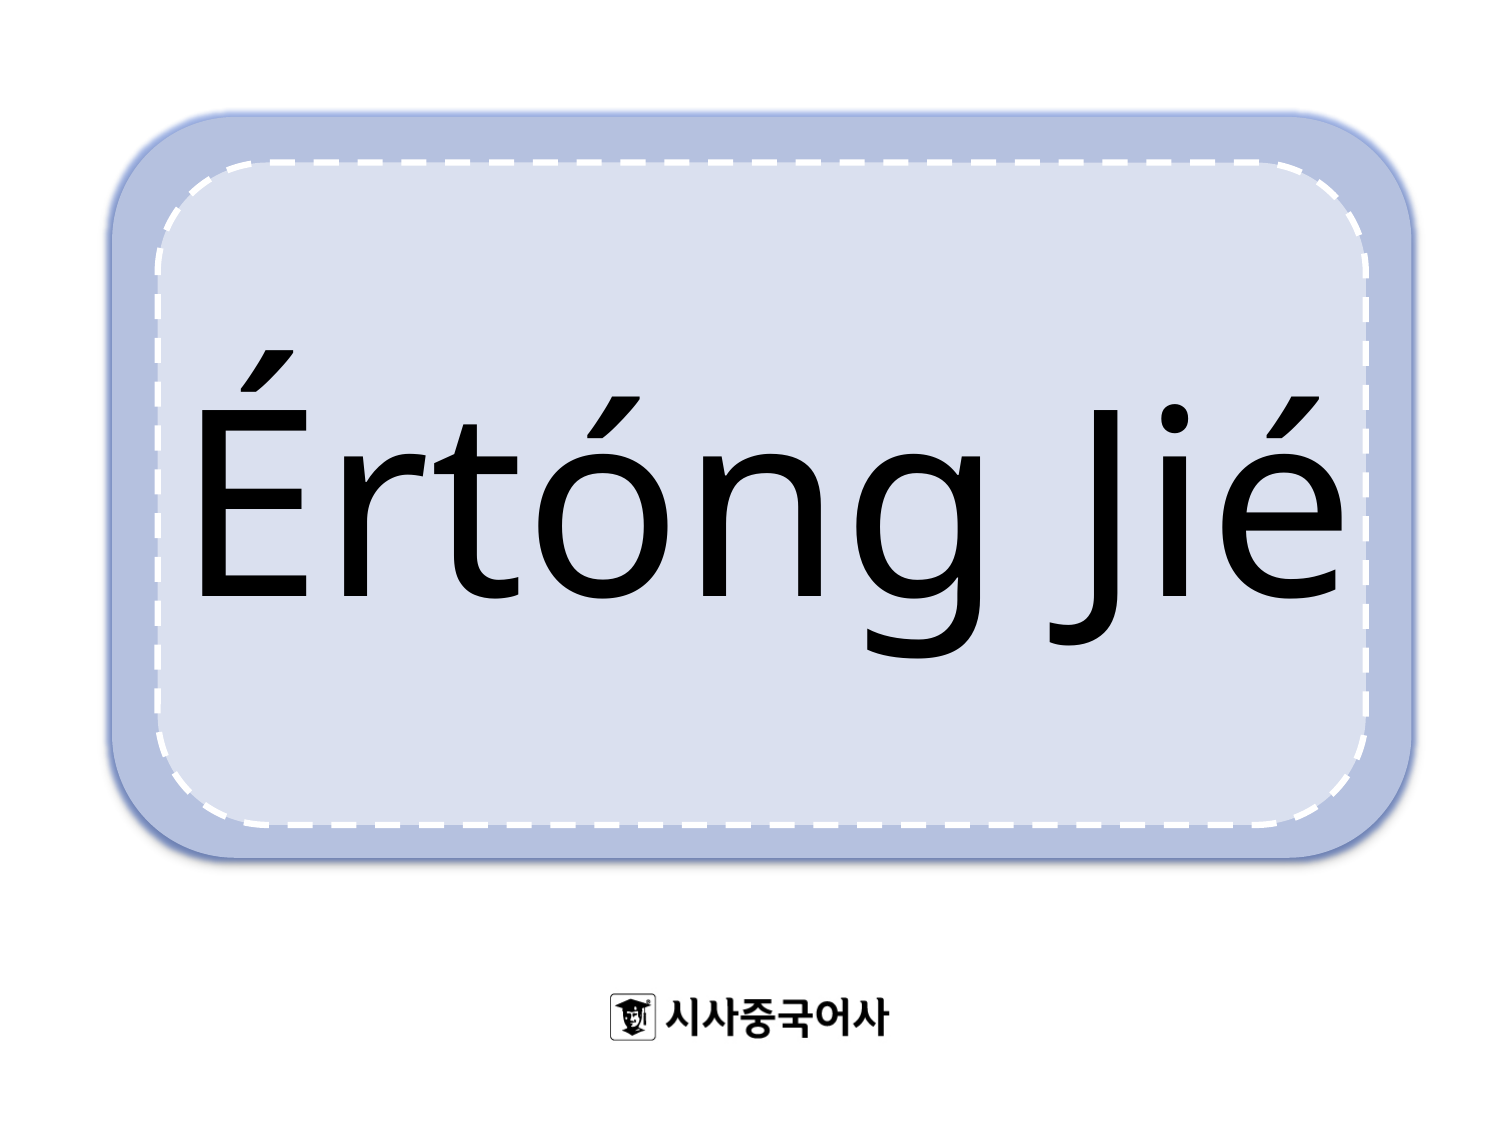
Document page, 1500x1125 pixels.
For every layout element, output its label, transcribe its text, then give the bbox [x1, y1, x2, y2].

picture [602, 987, 898, 1047]
text_box Értóng Jié [162, 160, 1371, 824]
